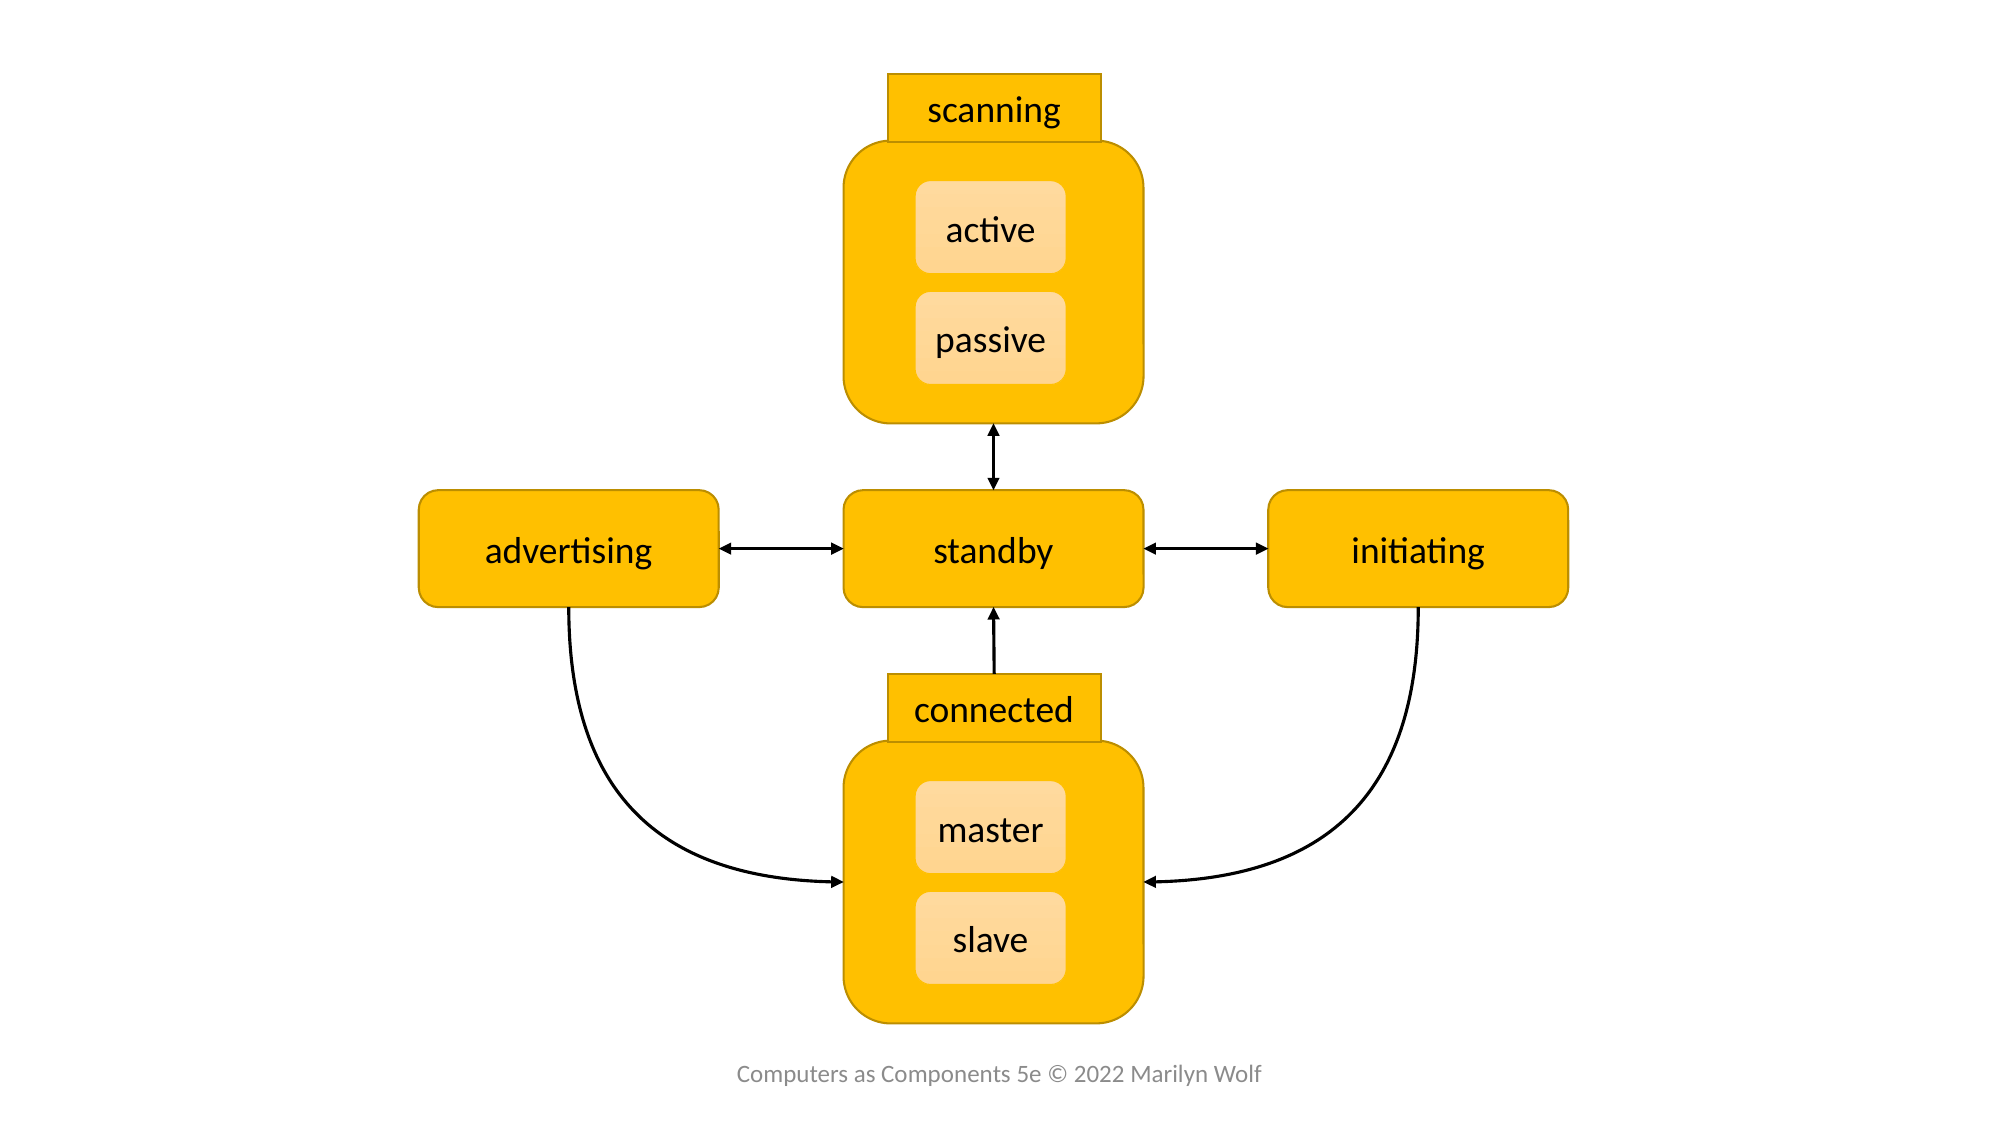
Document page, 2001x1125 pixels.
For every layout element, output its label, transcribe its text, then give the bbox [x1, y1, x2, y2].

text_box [1143, 607, 1419, 882]
text_box initiating [1267, 489, 1570, 609]
text_box passive [914, 290, 1067, 386]
text_box [842, 139, 1145, 425]
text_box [568, 607, 844, 882]
text_box connected [887, 673, 1102, 743]
text_box standby [842, 489, 1145, 609]
footer Computers as Components 5e © 2022 Marilyn Wolf [662, 1042, 1338, 1103]
text_box [842, 739, 1145, 1025]
text_box master [914, 779, 1067, 875]
text_box scanning [887, 73, 1102, 143]
text_box active [914, 179, 1067, 275]
text_box slave [914, 890, 1067, 986]
text_box advertising [417, 489, 720, 609]
